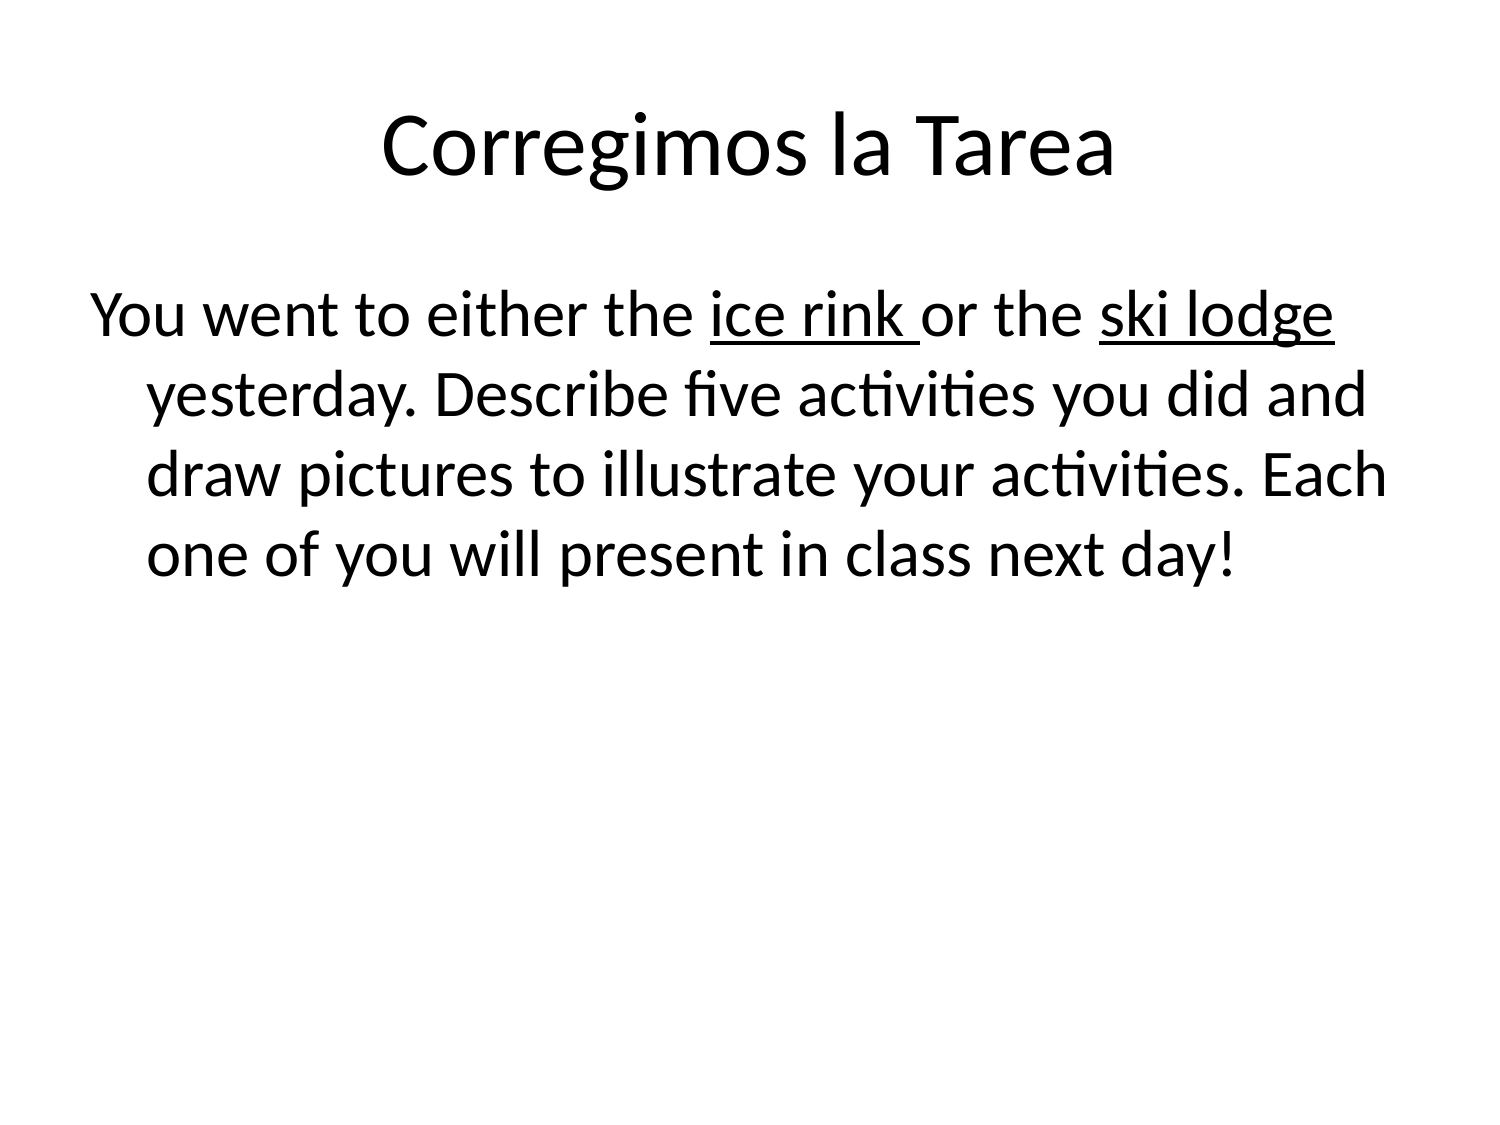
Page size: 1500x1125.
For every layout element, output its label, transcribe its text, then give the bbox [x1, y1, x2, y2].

list You went to either the ice rink or the ski lodge yesterday. Describe five activities you did and draw pictures to illustrate your activities. Each one of you will present in class next day! [75, 262, 1425, 1005]
title Corregimos la Tarea [75, 45, 1425, 233]
